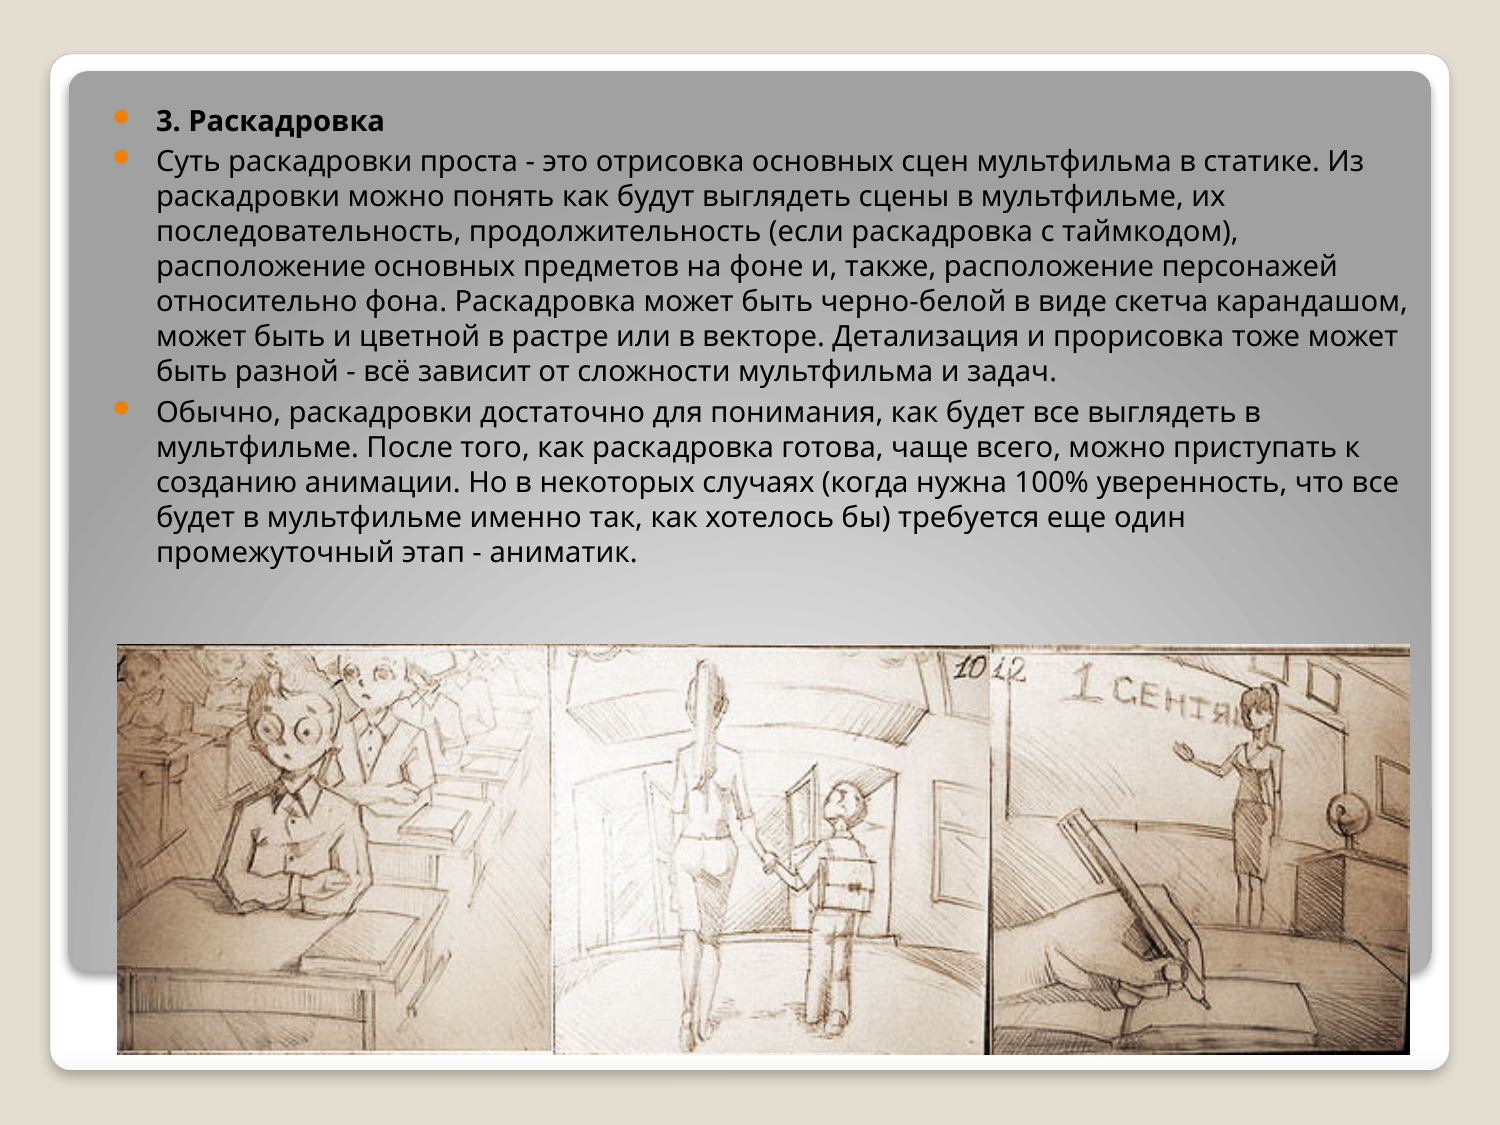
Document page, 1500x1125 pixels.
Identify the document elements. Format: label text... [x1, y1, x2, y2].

picture [116, 644, 1411, 1055]
list 3. Раскадровка Суть раскадровки проста - это отрисовка основных сцен мультфильма в статике. Из раскадровки можно понять как будут выглядеть сцены в мультфильме, их последовательность, продолжительность (если раскадровка с таймкодом), расположение основных предметов на фоне и, также, расположение персонажей относительно фона. Раскадровка может быть черно-белой в виде скетча карандашом, может быть и цветной в растре или в векторе. Детализация и прорисовка тоже может быть разной - всё зависит от сложности мультфильма и задач. Обычно, раскадровки достаточно для понимания, как будет все выглядеть в мультфильме. После того, как раскадровка готова, чаще всего, можно приступать к созданию анимации. Но в некоторых случаях (когда нужна 100% уверенность, что все будет в мультфильме именно так, как хотелось бы) требуется еще один промежуточный этап - аниматик. [82, 86, 1425, 950]
